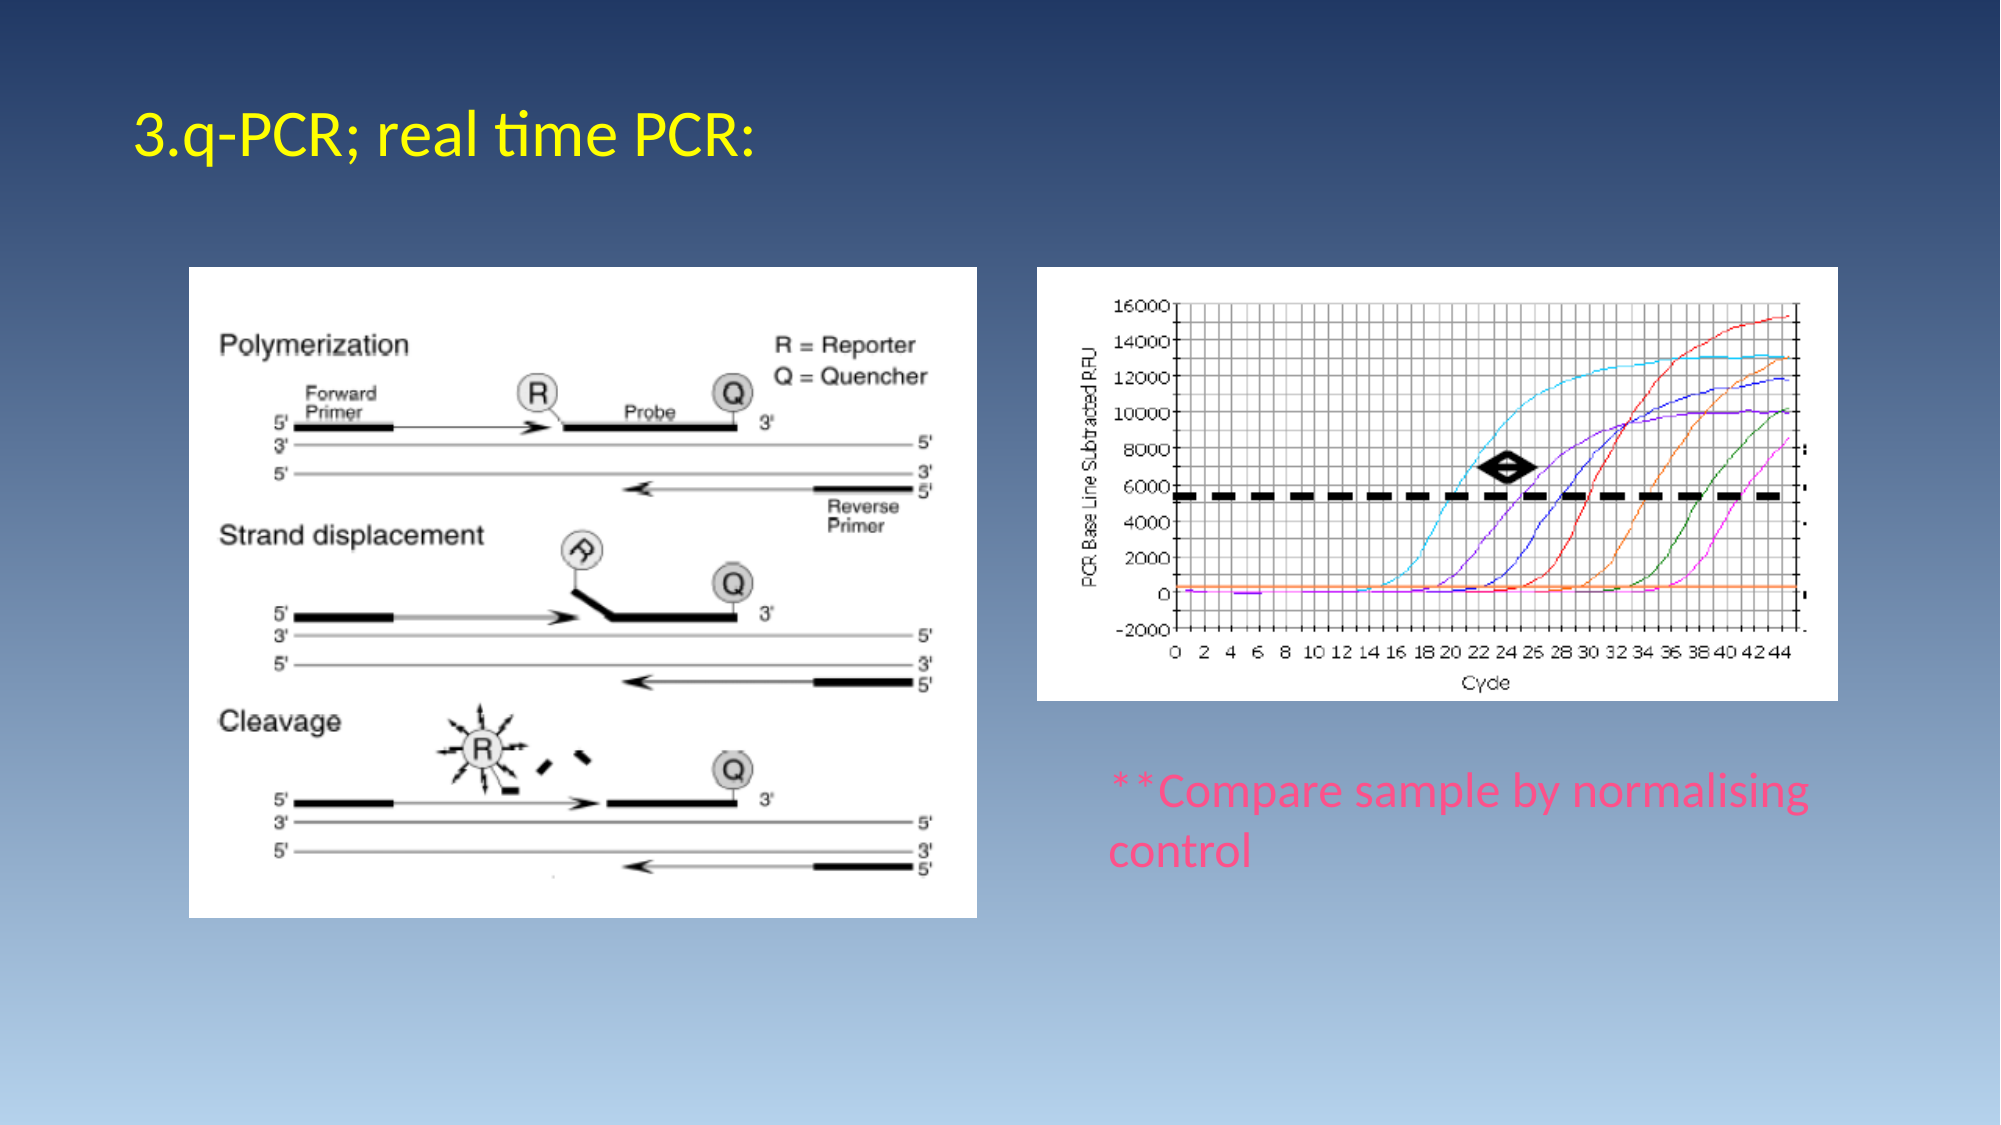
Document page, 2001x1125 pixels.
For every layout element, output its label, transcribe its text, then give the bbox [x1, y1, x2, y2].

picture [1037, 267, 1838, 701]
subtitle 3.q-PCR; real time PCR: [116, 91, 1898, 1038]
picture [189, 267, 977, 918]
text_box **Compare sample by normalising control [1093, 749, 1826, 885]
